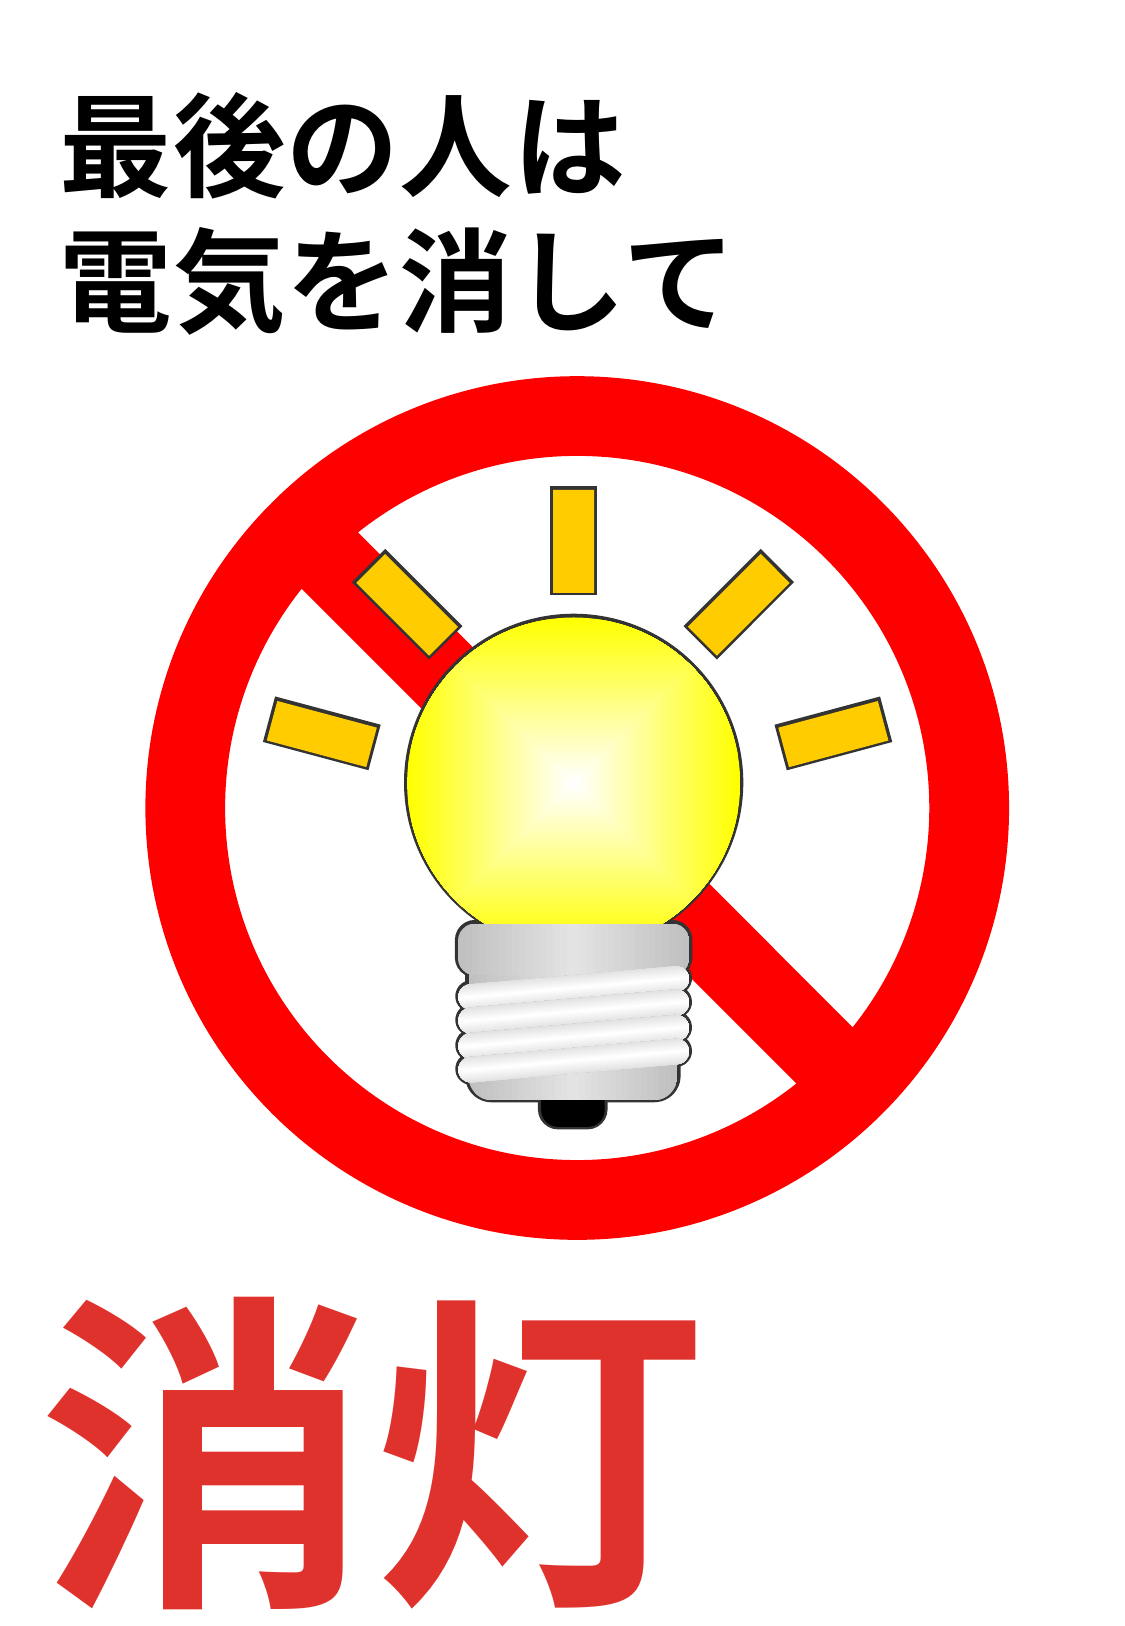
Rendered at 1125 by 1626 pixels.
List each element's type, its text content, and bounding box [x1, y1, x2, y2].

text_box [145, 375, 1010, 1241]
text_box 最後の人は 電気を消して [44, 68, 1083, 354]
text_box 消灯 [23, 1240, 1106, 1625]
